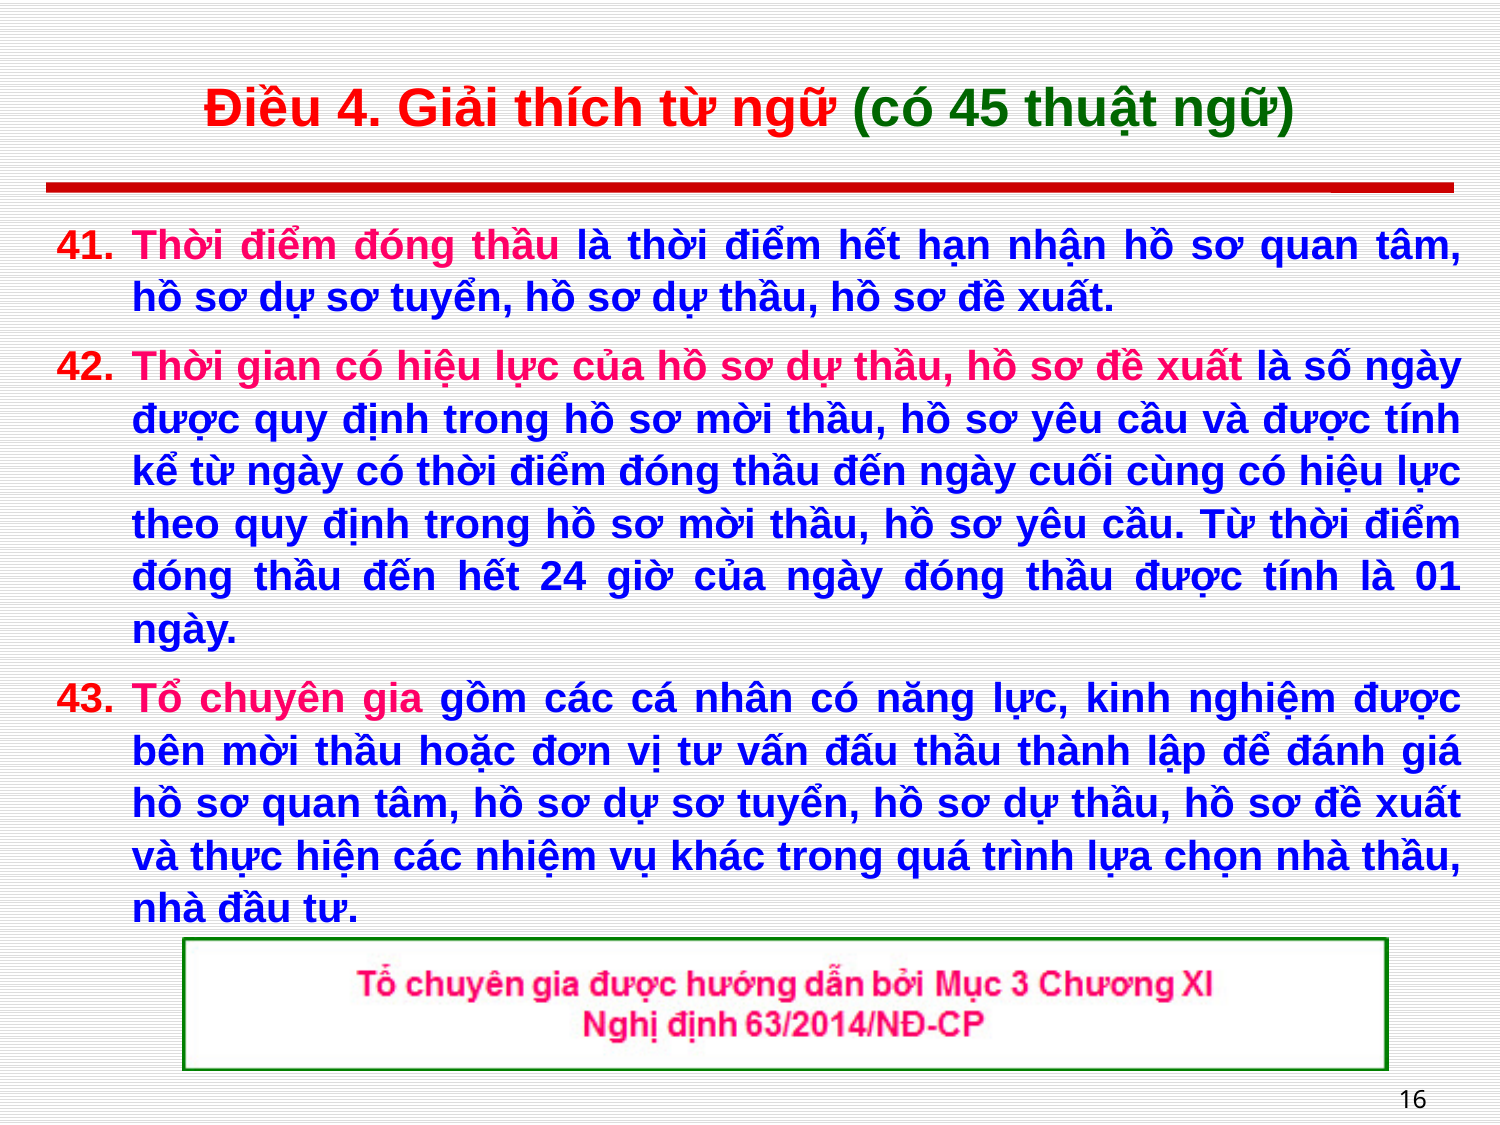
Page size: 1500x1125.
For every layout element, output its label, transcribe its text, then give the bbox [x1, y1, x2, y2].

text_box Thời điểm đóng thầu là thời điểm hết hạn nhận hồ sơ quan tâm, hồ sơ dự sơ tuyển, hồ sơ dự thầu, hồ sơ đề xuất. Thời gian có hiệu lực của hồ sơ dự thầu, hồ sơ đề xuất là số ngày được quy định trong hồ sơ mời thầu, hồ sơ yêu cầu và được tính kể từ ngày có thời điểm đóng thầu đến ngày cuối cùng có hiệu lực theo quy định trong hồ sơ mời thầu, hồ sơ yêu cầu. Từ thời điểm đóng thầu đến hết 24 giờ của ngày đóng thầu được tính là 01 ngày. Tổ chuyên gia gồm các cá nhân có năng lực, kinh nghiệm được bên mời thầu hoặc đơn vị tư vấn đấu thầu thành lập để đánh giá hồ sơ quan tâm, hồ sơ dự sơ tuyển, hồ sơ dự thầu, hồ sơ đề xuất và thực hiện các nhiệm vụ khác trong quá trình lựa chọn nhà thầu, nhà đầu tư. [23, 199, 1477, 1088]
title Điều 4. Giải thích từ ngữ (có 45 thuật ngữ) [38, 24, 1463, 175]
picture [182, 937, 1389, 1071]
